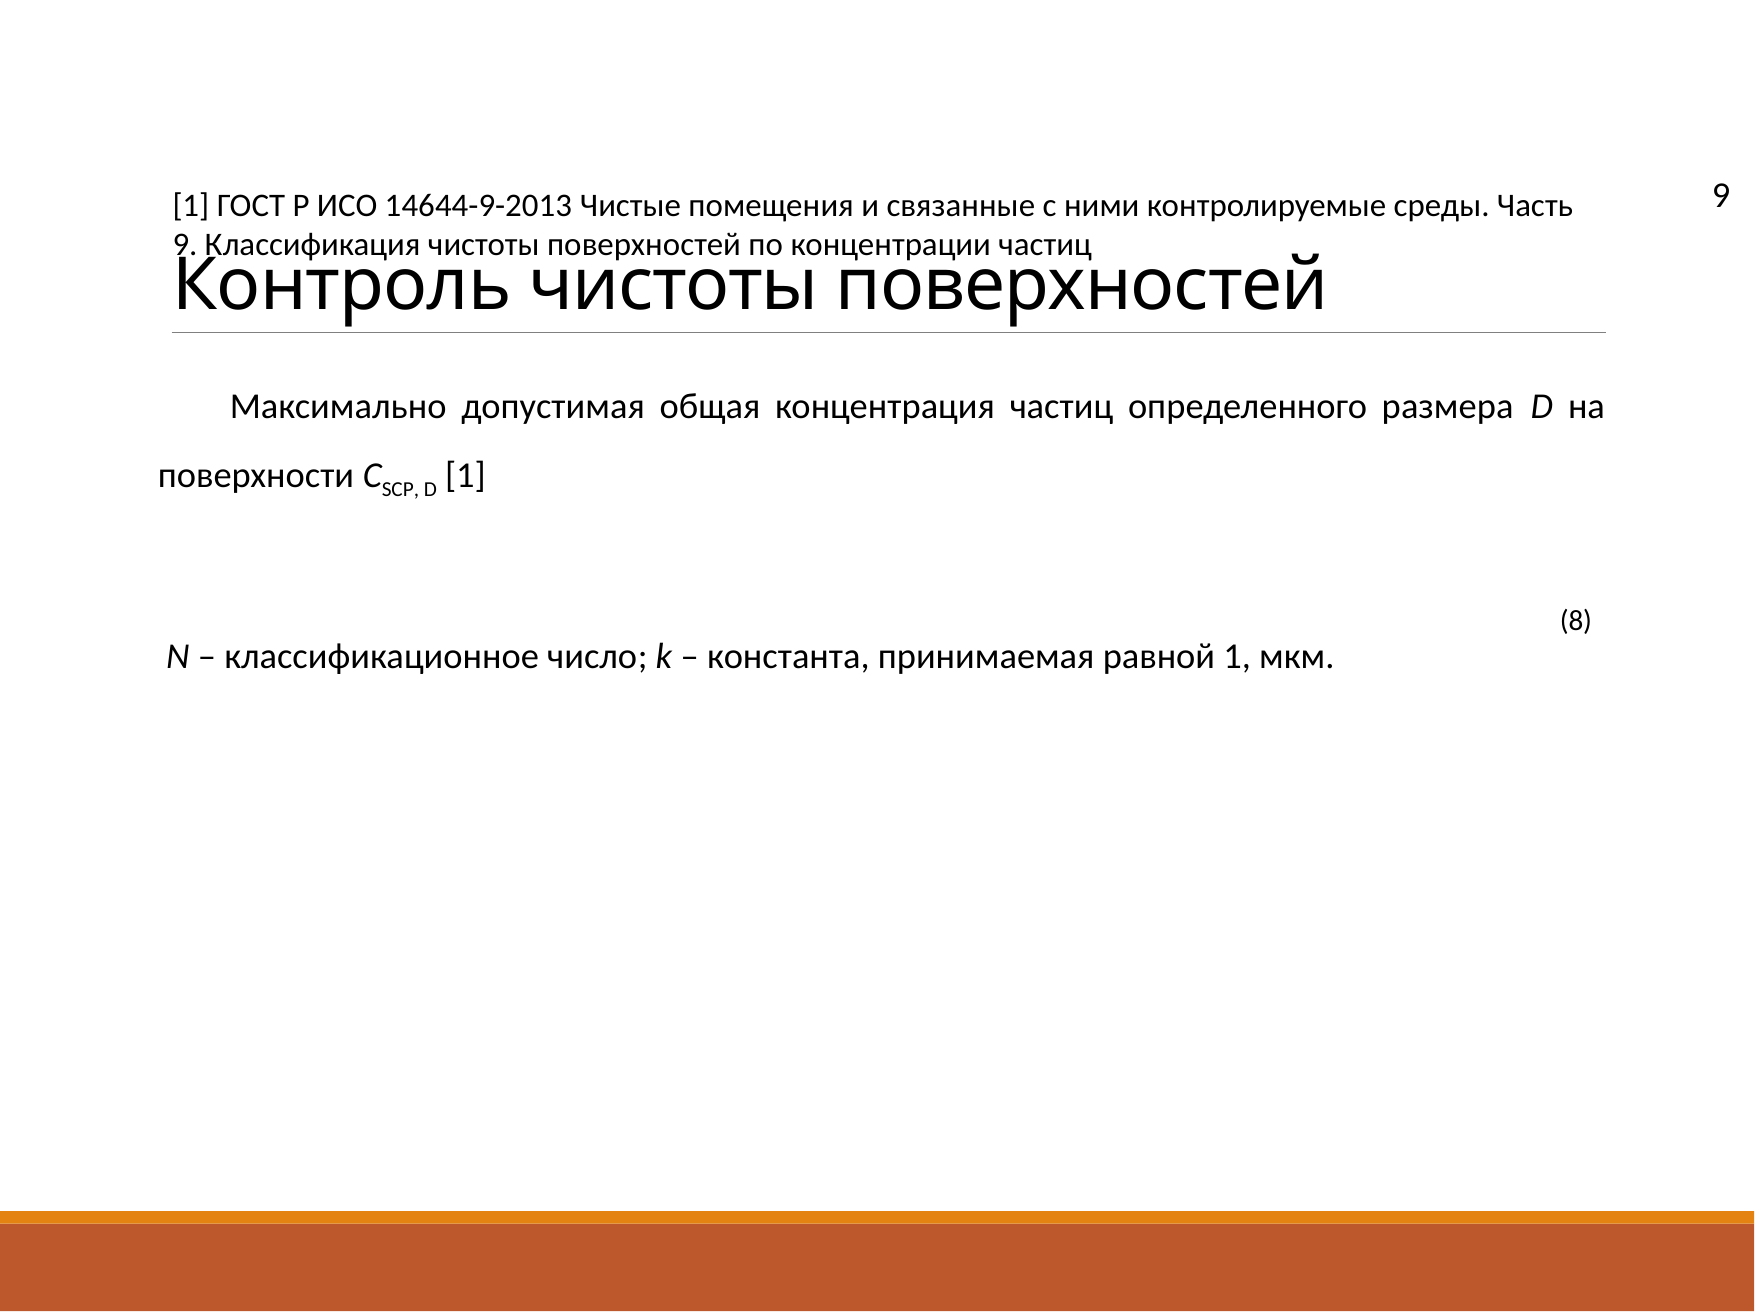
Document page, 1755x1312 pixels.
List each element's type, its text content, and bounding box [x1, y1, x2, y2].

text_box 9 [1686, 163, 1755, 223]
list Максимально допустимая общая концентрация частиц определенного размера D на поверхности CSCP, D [1] N – классификационное число; k – константа, принимаемая равной 1, мкм. [157, 352, 1606, 1123]
text_box [1] ГОСТ Р ИСО 14644-9-2013 Чистые помещения и связанные с ними контролируемые среды. Часть 9. Классификация чистоты поверхностей по концентрации частиц [157, 175, 1605, 270]
title Контроль чистоты поверхностей [157, 54, 1606, 333]
